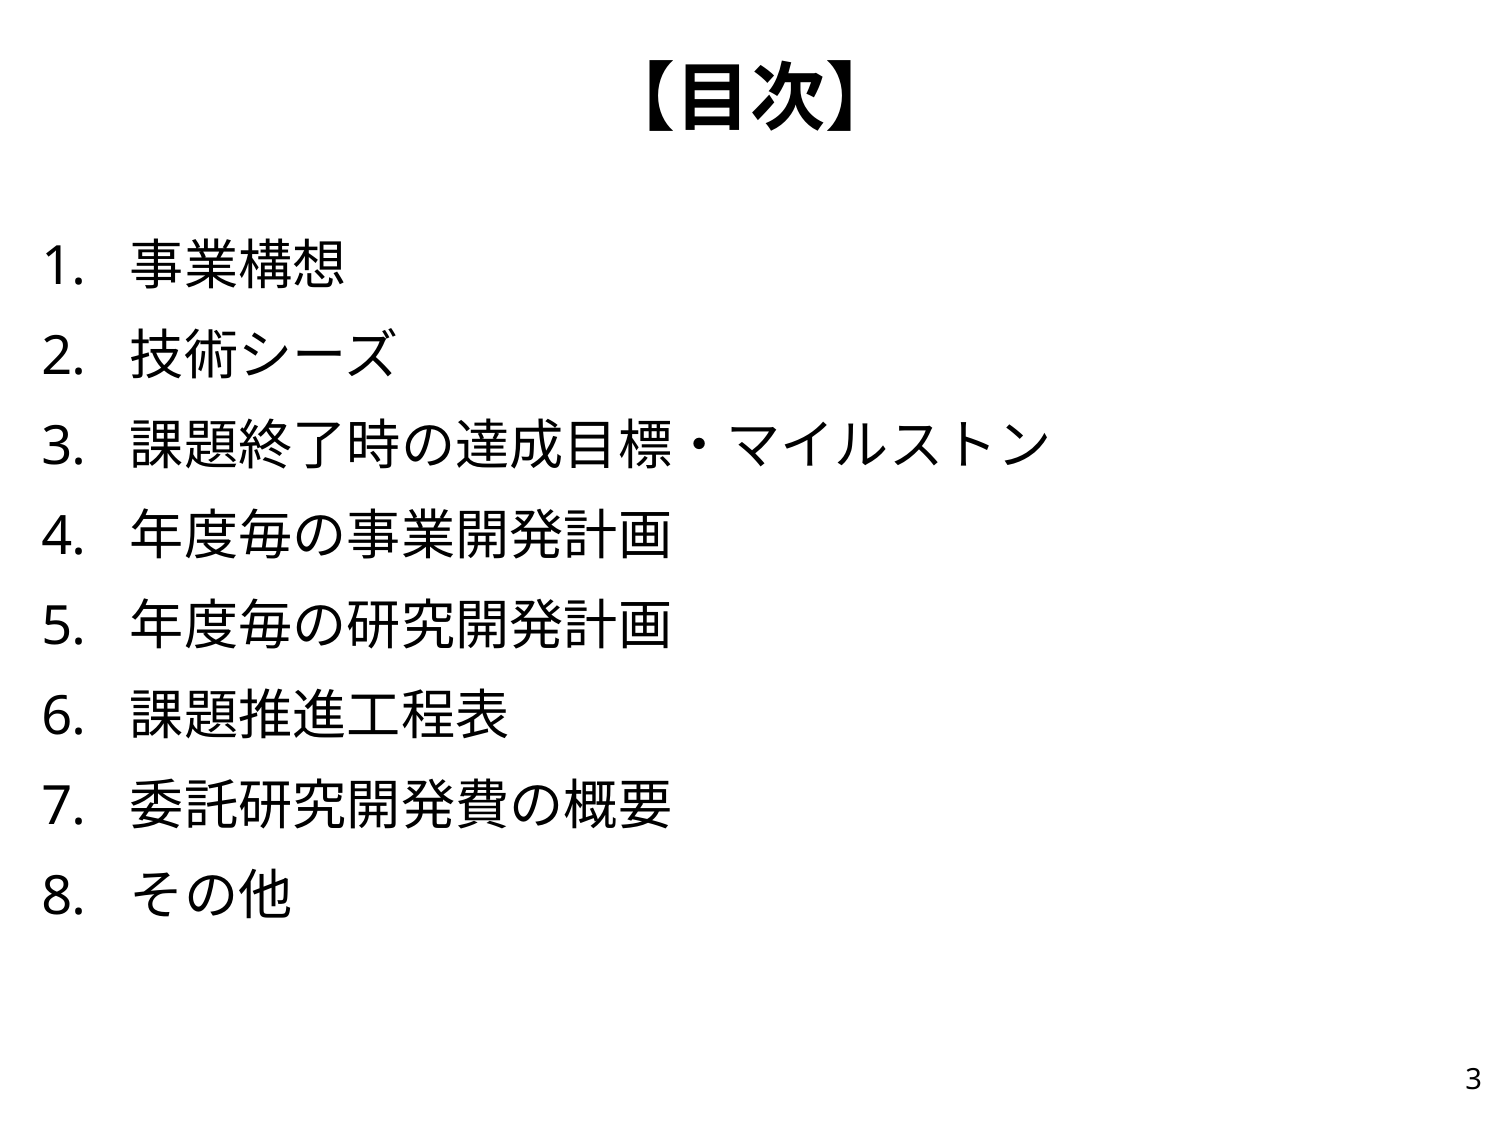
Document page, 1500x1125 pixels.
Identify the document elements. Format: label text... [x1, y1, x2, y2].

slide_number 3 [1346, 1051, 1489, 1111]
title 【目次】 [35, 11, 1465, 178]
list 事業構想 技術シーズ 課題終了時の達成目標・マイルストン 年度毎の事業開発計画 年度毎の研究開発計画 課題推進工程表 委託研究開発費の概要 その他 [35, 224, 1465, 953]
